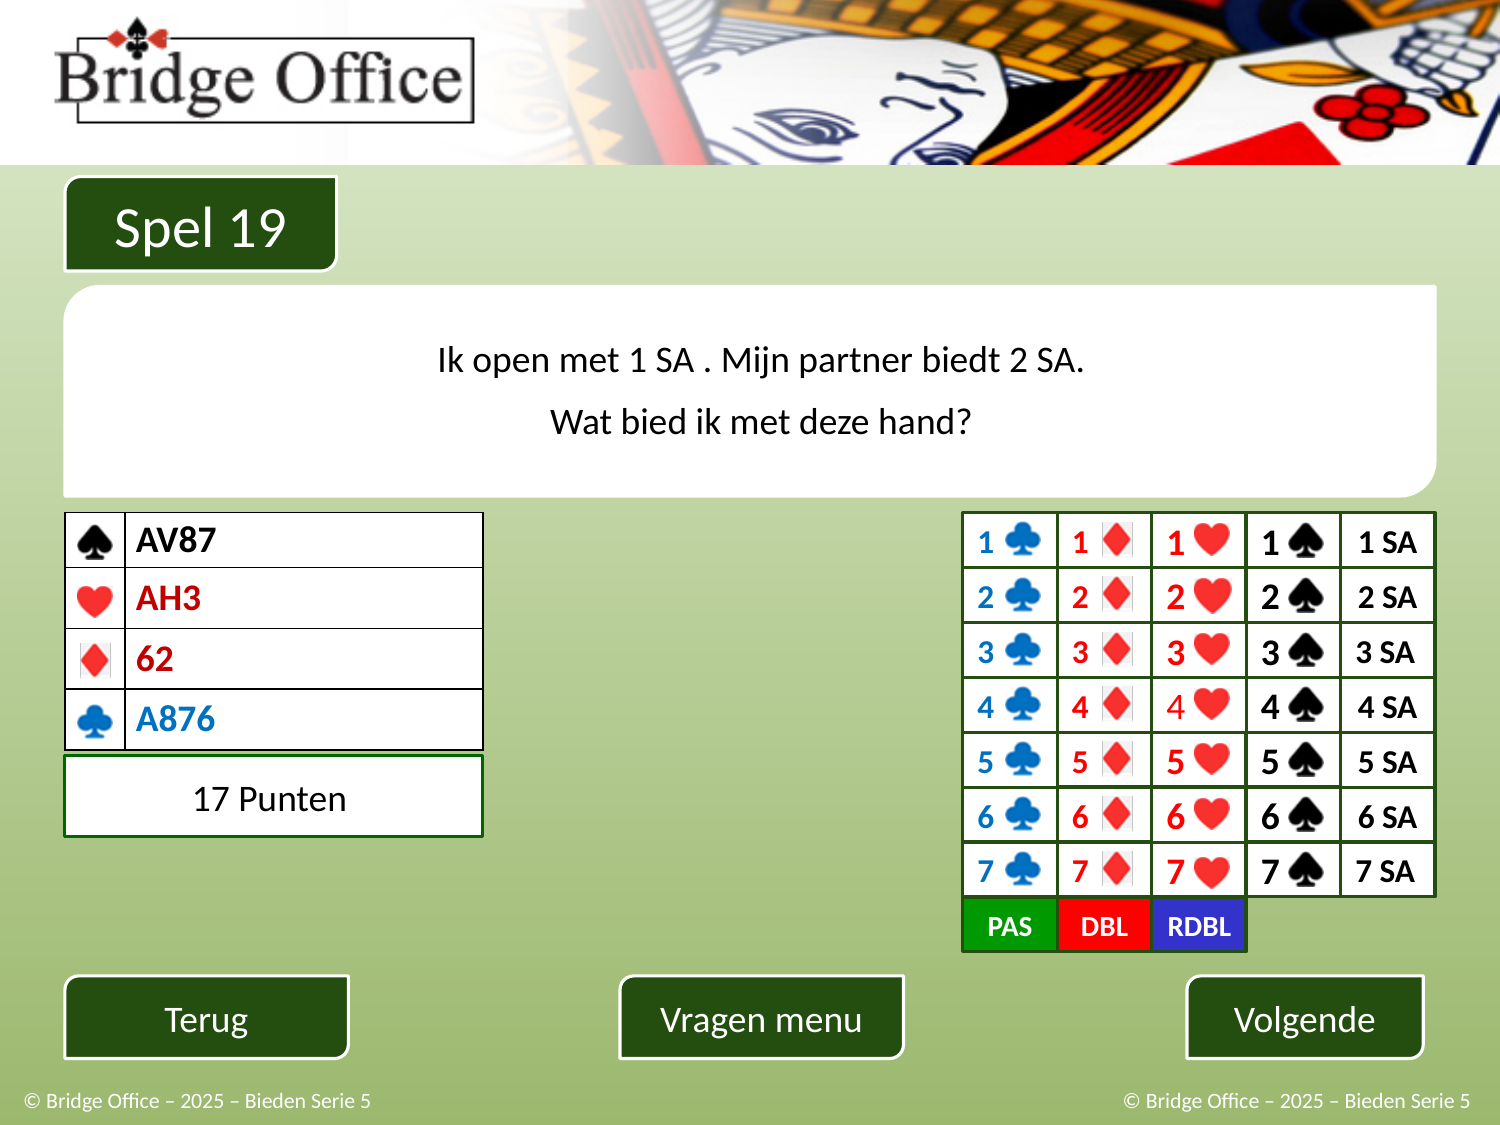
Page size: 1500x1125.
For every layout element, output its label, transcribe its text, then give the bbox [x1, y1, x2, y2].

text_box 2 [1245, 569, 1339, 621]
picture [1288, 686, 1324, 723]
text_box 3 [1150, 621, 1245, 676]
picture [77, 524, 114, 561]
text_box 2 [1153, 569, 1245, 621]
picture [1193, 798, 1230, 830]
text_box Wat bied ik met deze hand? [528, 389, 995, 450]
text_box 4 SA [1339, 676, 1437, 734]
table_cell A876 [126, 690, 482, 749]
text_box Volgende [1185, 974, 1425, 1061]
text_box 6 [1056, 786, 1150, 841]
picture [1193, 578, 1232, 614]
text_box Vragen menu [618, 974, 906, 1061]
text_box © Bridge Office – 2025 – Bieden Serie 5 [1107, 1079, 1500, 1121]
text_box 6 [1150, 786, 1245, 841]
text_box 2 SA [1339, 569, 1437, 621]
text_box RDBL [1153, 898, 1248, 953]
text_box 3 [961, 621, 1056, 676]
text_box Ik open met 1 SA . Mijn partner biedt 2 SA. [405, 327, 1119, 388]
text_box 3 [1245, 621, 1339, 676]
text_box 3 SA [1339, 621, 1437, 676]
text_box 5 [1153, 734, 1248, 786]
text_box © Bridge Office – 2025 – Bieden Serie 5 [8, 1079, 393, 1121]
picture [1288, 521, 1325, 558]
picture [1288, 576, 1324, 613]
picture [77, 585, 114, 618]
text_box 2 [961, 569, 1056, 621]
text_box 4 [1150, 676, 1245, 734]
table_cell [66, 629, 124, 688]
picture [1288, 851, 1324, 887]
text_box [63, 284, 1437, 498]
picture [1004, 741, 1041, 778]
picture [1288, 796, 1324, 832]
picture [1004, 521, 1041, 558]
picture [1288, 631, 1324, 668]
text_box 1 [1153, 511, 1245, 569]
text_box 7 [1056, 841, 1150, 898]
picture [1099, 686, 1135, 723]
text_box 2 [1056, 569, 1153, 621]
text_box Terug [63, 974, 350, 1061]
text_box PAS [961, 896, 1059, 953]
picture [1004, 631, 1041, 668]
text_box 6 [961, 786, 1056, 841]
table_header [66, 513, 124, 567]
text_box 7 SA [1339, 844, 1437, 898]
text_box 4 [1059, 676, 1150, 734]
picture [1193, 743, 1230, 776]
table_cell [66, 568, 124, 628]
text_box Spel 19 [63, 178, 339, 273]
text_box 1 [1245, 511, 1342, 569]
table_cell [66, 690, 124, 749]
picture [1099, 631, 1135, 668]
picture [0, 0, 1500, 166]
text_box 7 [961, 841, 1056, 896]
text_box 5 [1059, 734, 1153, 786]
picture [1193, 688, 1230, 721]
picture [1194, 633, 1230, 666]
text_box 6 SA [1339, 786, 1437, 844]
picture [77, 643, 114, 679]
picture [1004, 686, 1041, 723]
picture [1099, 576, 1135, 613]
picture [77, 703, 114, 740]
picture [1099, 851, 1135, 887]
picture [1288, 741, 1324, 778]
table_header AV87 [126, 513, 482, 567]
text_box 5 SA [1339, 734, 1437, 786]
text_box 7 [1245, 841, 1339, 898]
text_box DBL [1059, 898, 1153, 953]
text_box 3 [1056, 621, 1150, 676]
table_cell 62 [126, 629, 482, 688]
text_box 5 [961, 734, 1059, 786]
picture [1099, 741, 1135, 778]
text_box 1 [1059, 511, 1153, 569]
text_box 1 [961, 511, 1059, 569]
picture [1099, 522, 1135, 558]
picture [1193, 523, 1230, 556]
text_box 4 [961, 676, 1059, 734]
text_box 1 SA [1342, 511, 1437, 569]
picture [1004, 796, 1041, 833]
text_box 7 [1150, 841, 1245, 898]
picture [1193, 857, 1230, 890]
text_box 5 [1248, 734, 1339, 786]
picture [1099, 796, 1135, 833]
text_box 4 [1245, 676, 1339, 734]
table_cell AH3 [126, 568, 482, 628]
text_box 17 Punten [63, 754, 484, 838]
text_box 6 [1245, 786, 1339, 841]
picture [1004, 576, 1041, 613]
picture [1004, 851, 1041, 887]
